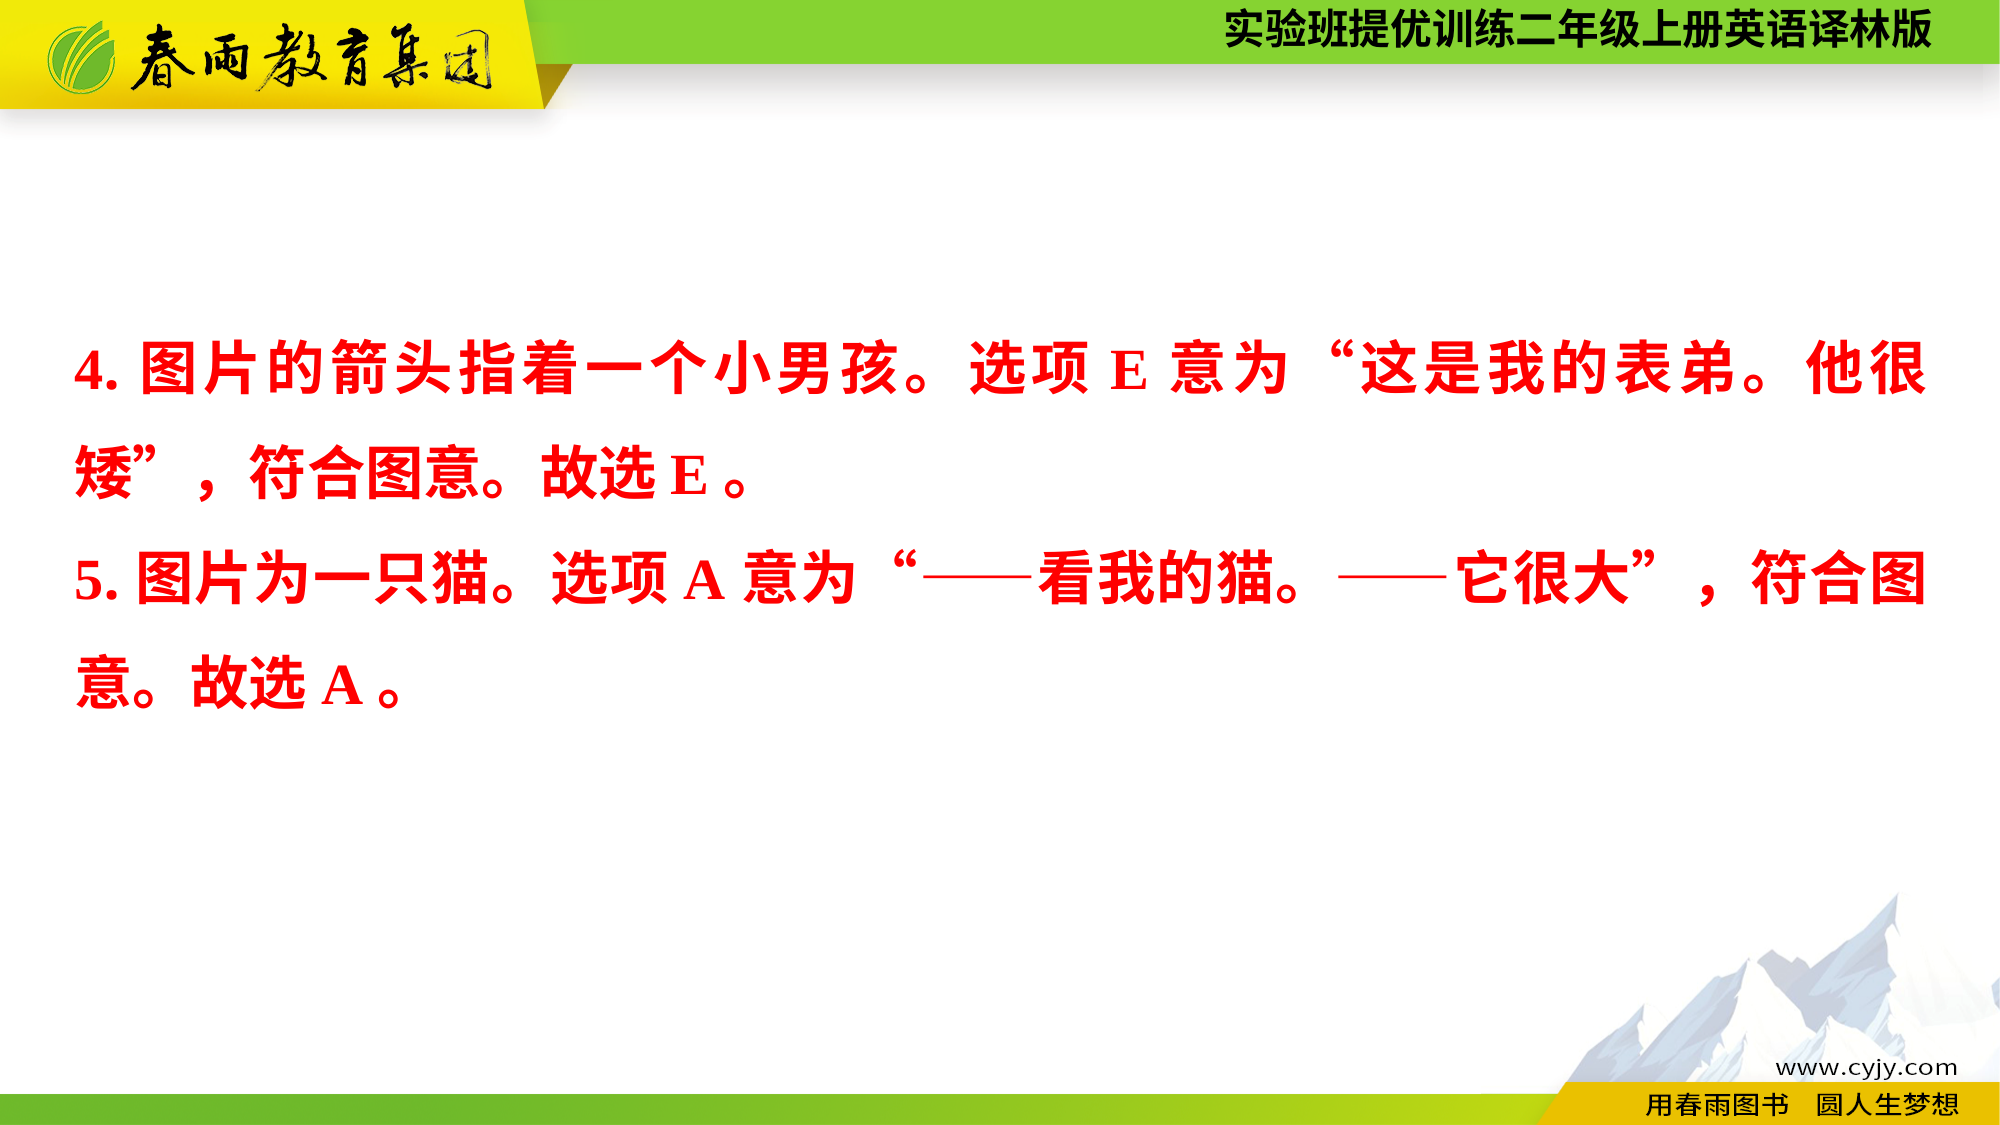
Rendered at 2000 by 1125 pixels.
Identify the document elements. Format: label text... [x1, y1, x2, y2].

list 4.图片的箭头指着一个小男孩。选项E意为“这是我的表弟。他很矮”，符合图意。故选E。 5.图片为一只猫。选项A意为“——看我的猫。——它很大”，符合图意。故选A。 [59, 288, 1944, 728]
picture [0, 0, 2000, 1125]
